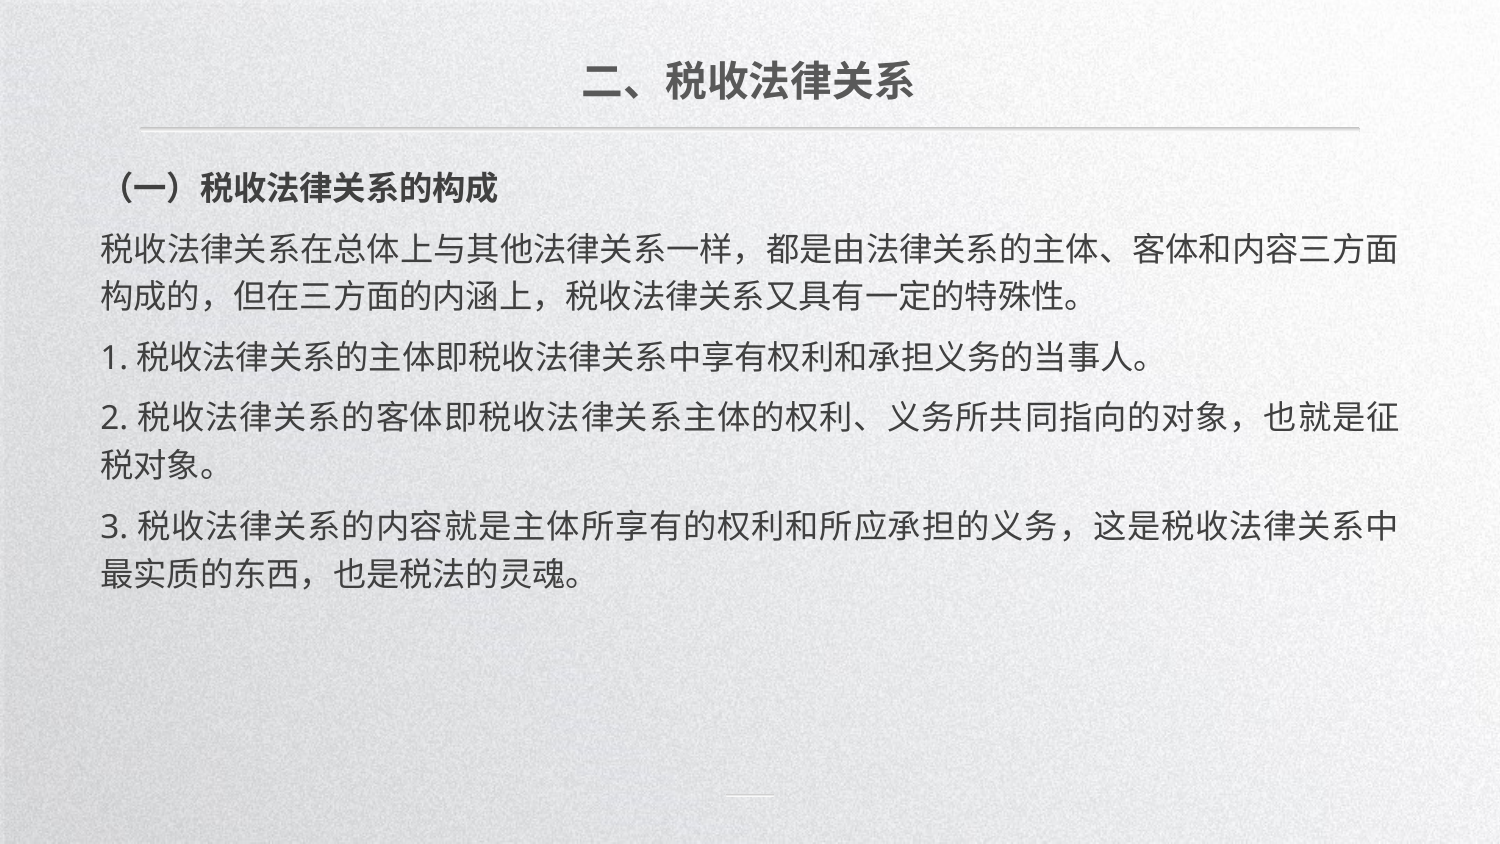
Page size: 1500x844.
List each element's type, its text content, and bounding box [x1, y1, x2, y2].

text_box （一）税收法律关系的构成 税收法律关系在总体上与其他法律关系一样，都是由法律关系的主体、客体和内容三方面构成的，但在三方面的内涵上，税收法律关系又具有一定的特殊性。 1.税收法律关系的主体即税收法律关系中享有权利和承担义务的当事人。 2.税收法律关系的客体即税收法律关系主体的权利、义务所共同指向的对象，也就是征税对象。 3.税收法律关系的内容就是主体所享有的权利和所应承担的义务，这是税收法律关系中最实质的东西，也是税法的灵魂。 [100, 159, 1400, 593]
text_box 二、税收法律关系 [459, 49, 1038, 111]
picture [0, 0, 1500, 844]
